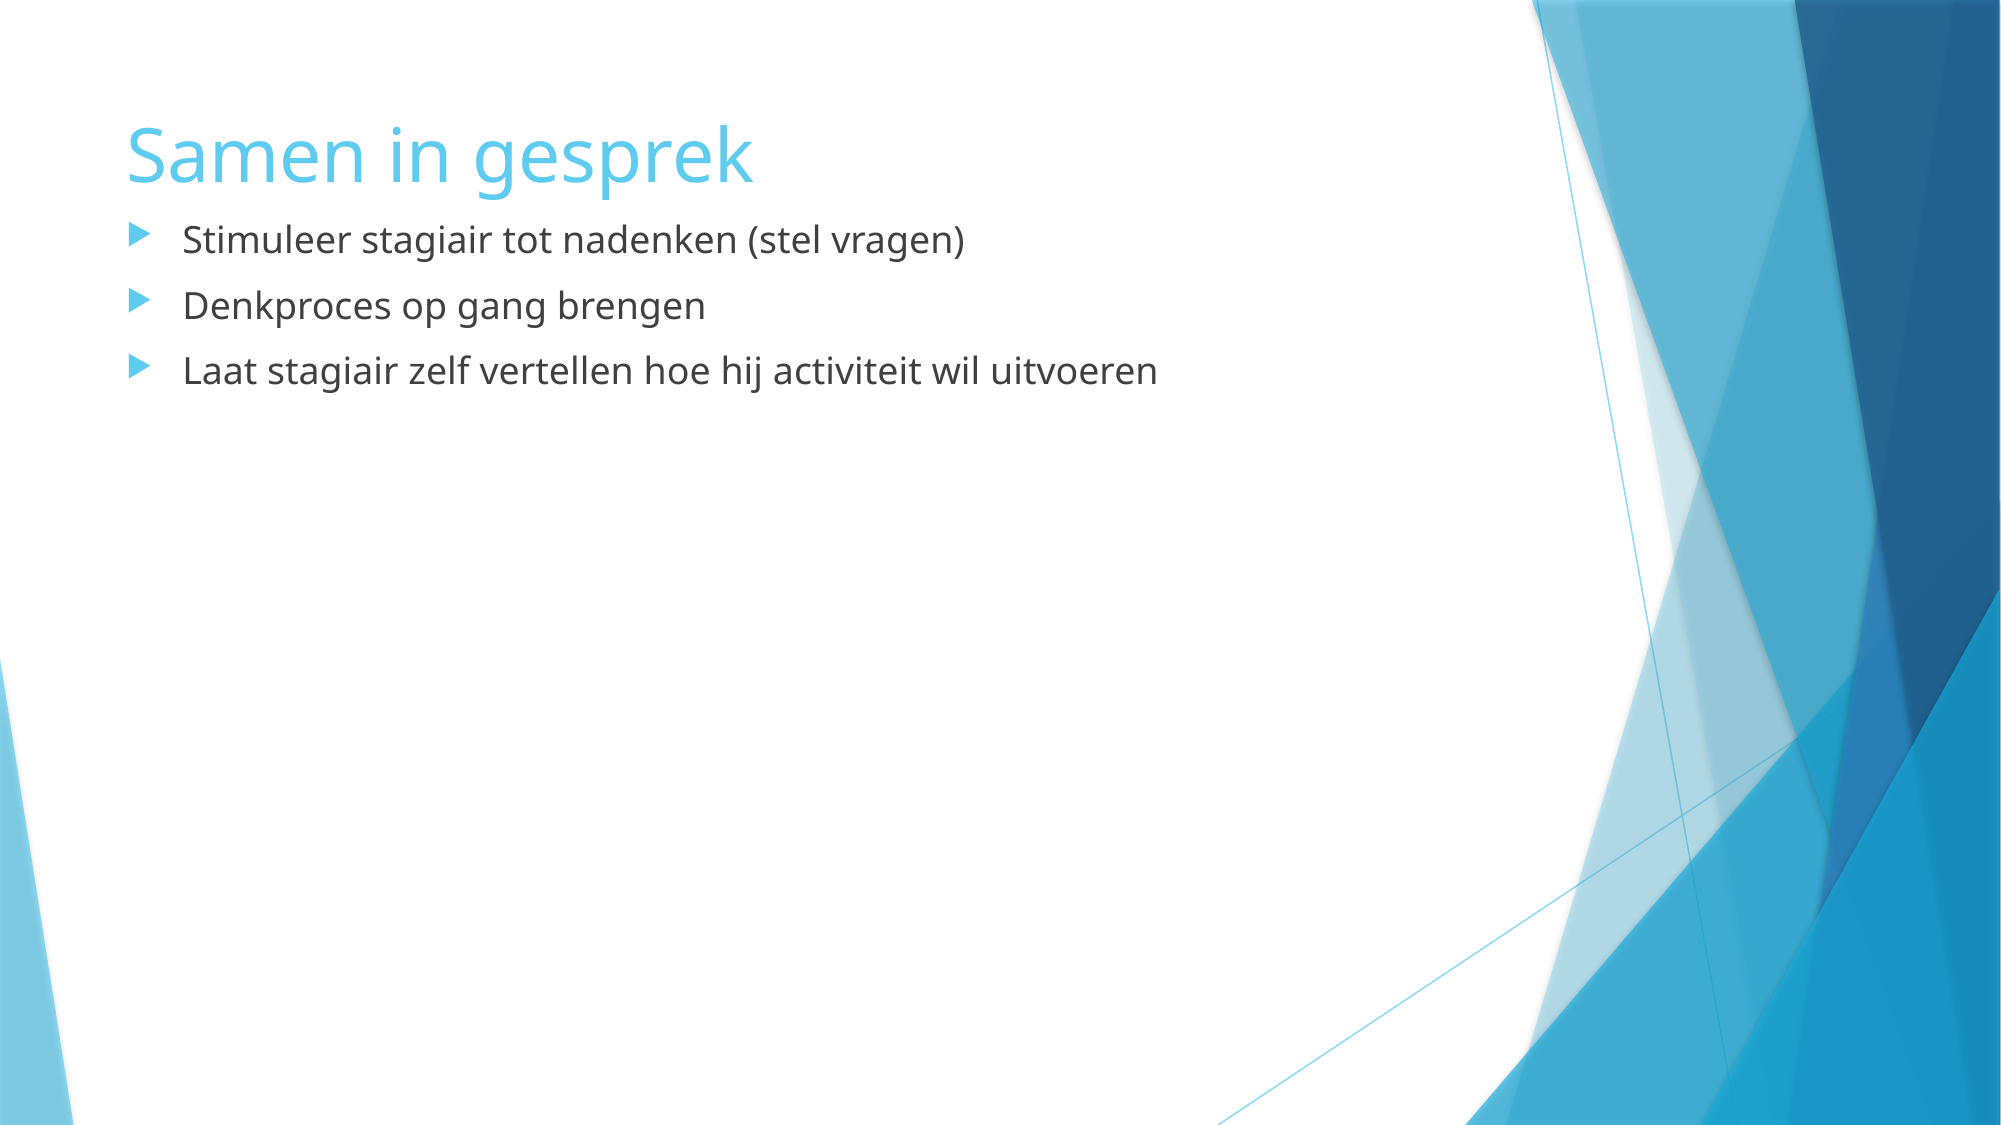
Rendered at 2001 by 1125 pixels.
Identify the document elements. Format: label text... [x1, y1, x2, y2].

list Stimuleer stagiair tot nadenken (stel vragen) Denkproces op gang brengen Laat stagiair zelf vertellen hoe hij activiteit wil uitvoeren [111, 208, 1522, 845]
title Samen in gesprek [111, 99, 1522, 208]
